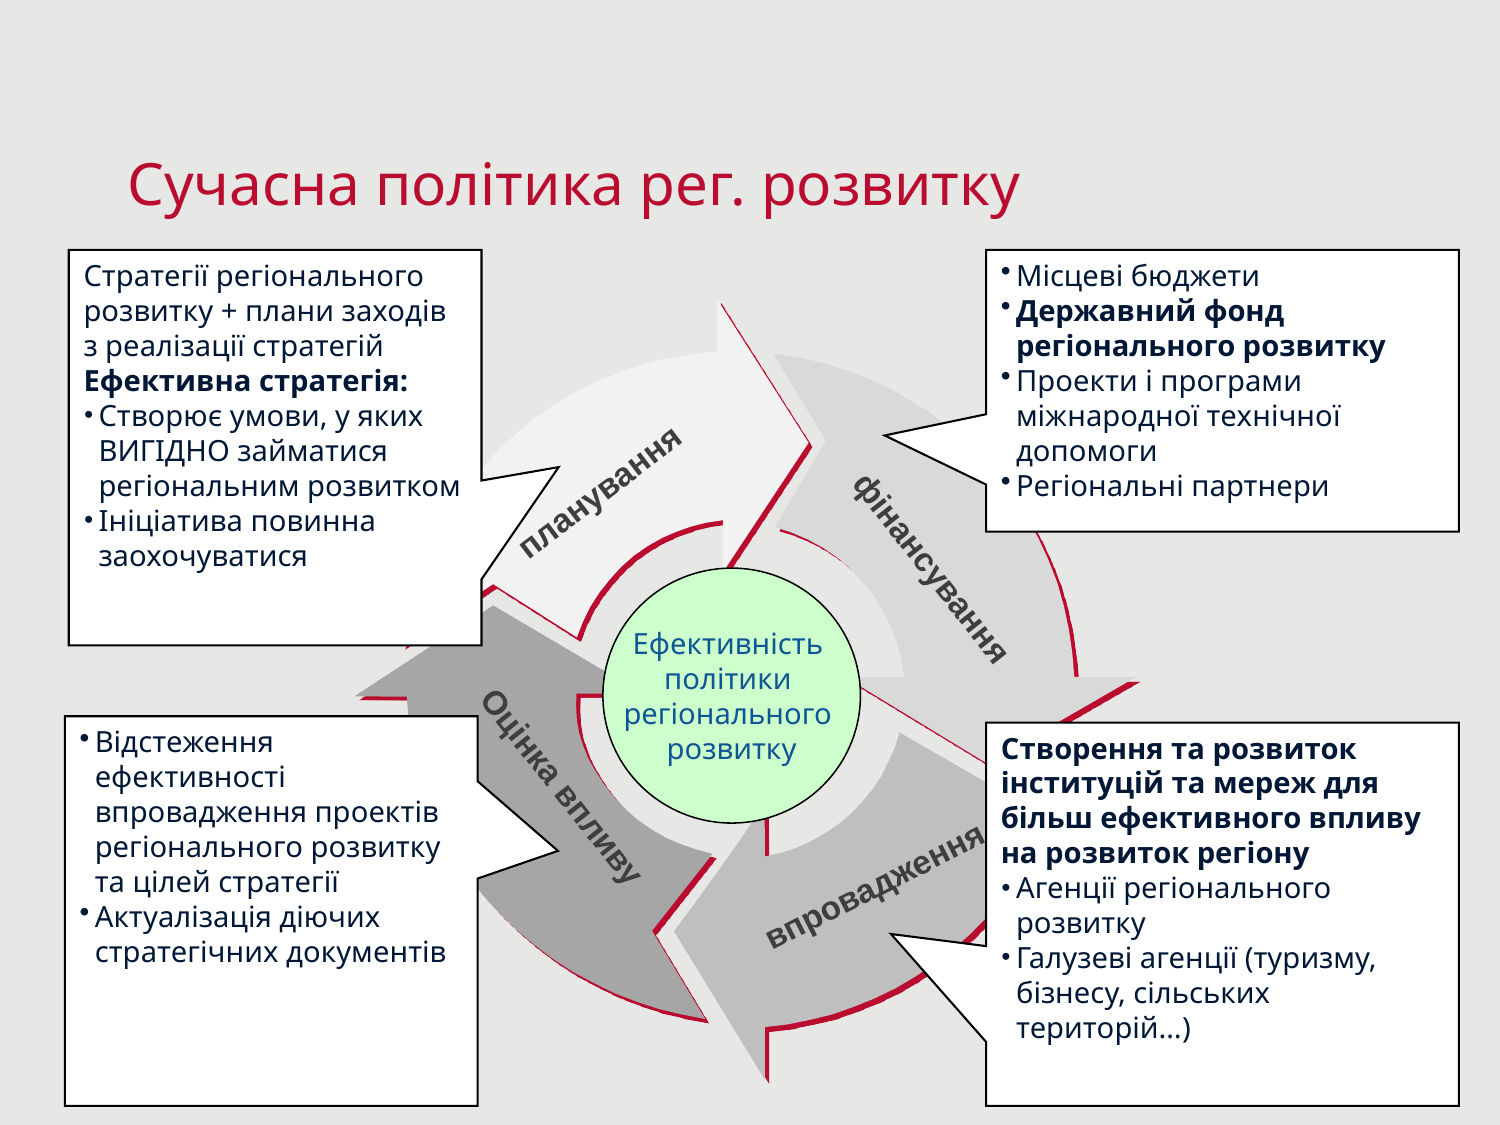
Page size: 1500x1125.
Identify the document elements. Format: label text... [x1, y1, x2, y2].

text_box Місцеві бюджети Державний фонд регіонального розвитку Проекти і програми міжнародної технічної допомоги Регіональні партнери [986, 249, 1459, 532]
text_box Відстеження ефективності впровадження проектів регіонального розвитку та цілей стратегії Актуалізація діючих стратегічних документів [64, 716, 478, 1106]
title Сучасна політика рег. розвитку [112, 75, 1388, 225]
text_box Створення та розвиток інституцій та мереж для більш ефективного впливу на розвиток регіону Агенції регіонального розвитку Галузеві агенції (туризму, бізнесу, сільських територій…) [986, 722, 1459, 1106]
text_box Стратегії регіонального розвитку + плани заходів з реалізації стратегій Ефективна стратегія: Створює умови, у яких ВИГІДНО займатися регіональним розвитком Ініціатива повинна заохочуватися [68, 249, 482, 646]
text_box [354, 298, 1137, 1081]
